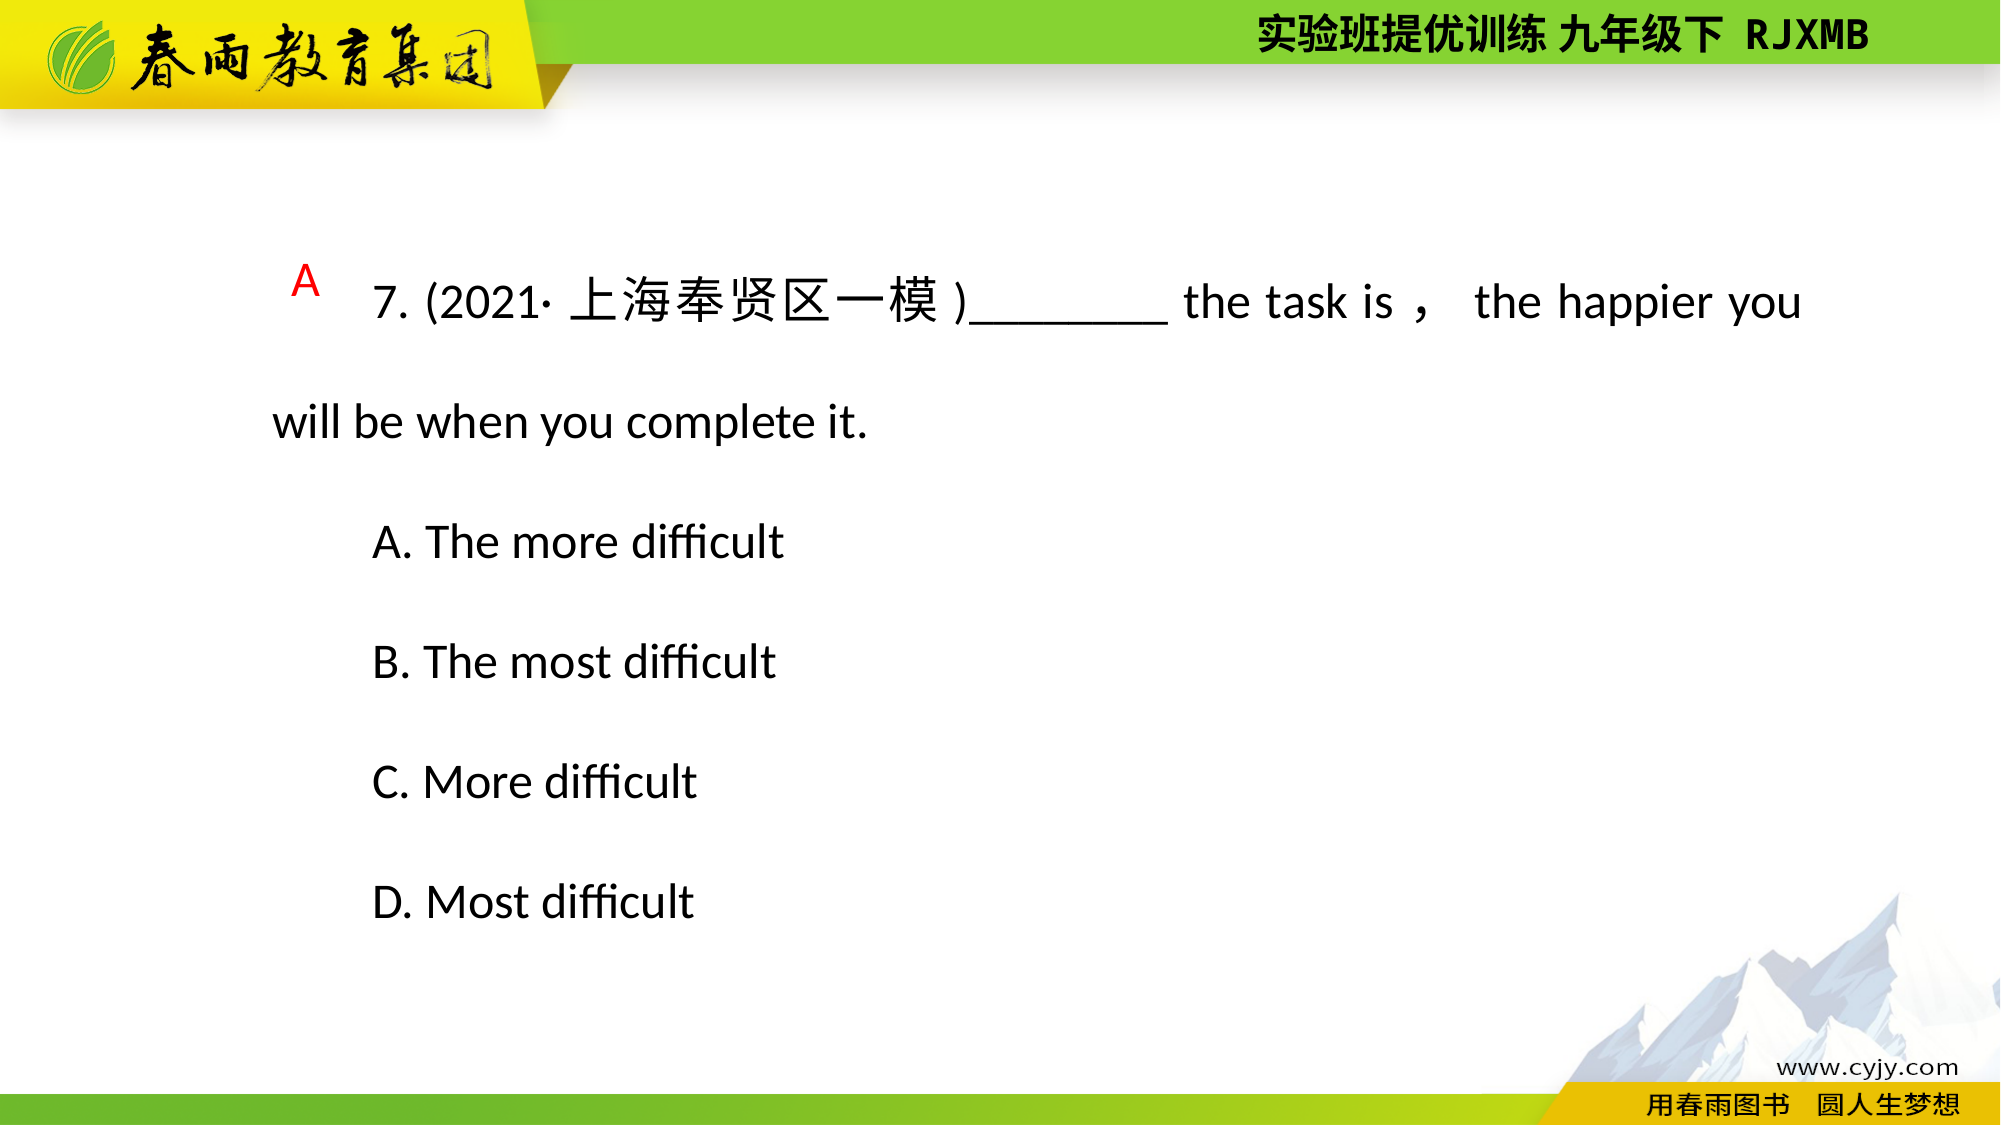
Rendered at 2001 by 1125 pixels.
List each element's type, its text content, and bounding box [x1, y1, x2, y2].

text_box 7. (2021·上海奉贤区一模)________ the task is，the happier you will be when you complete it. A. The more difficult B. The most difficult C. More difficult D. Most difficult [257, 201, 1818, 937]
text_box A [277, 238, 336, 314]
picture [0, 0, 2001, 1125]
